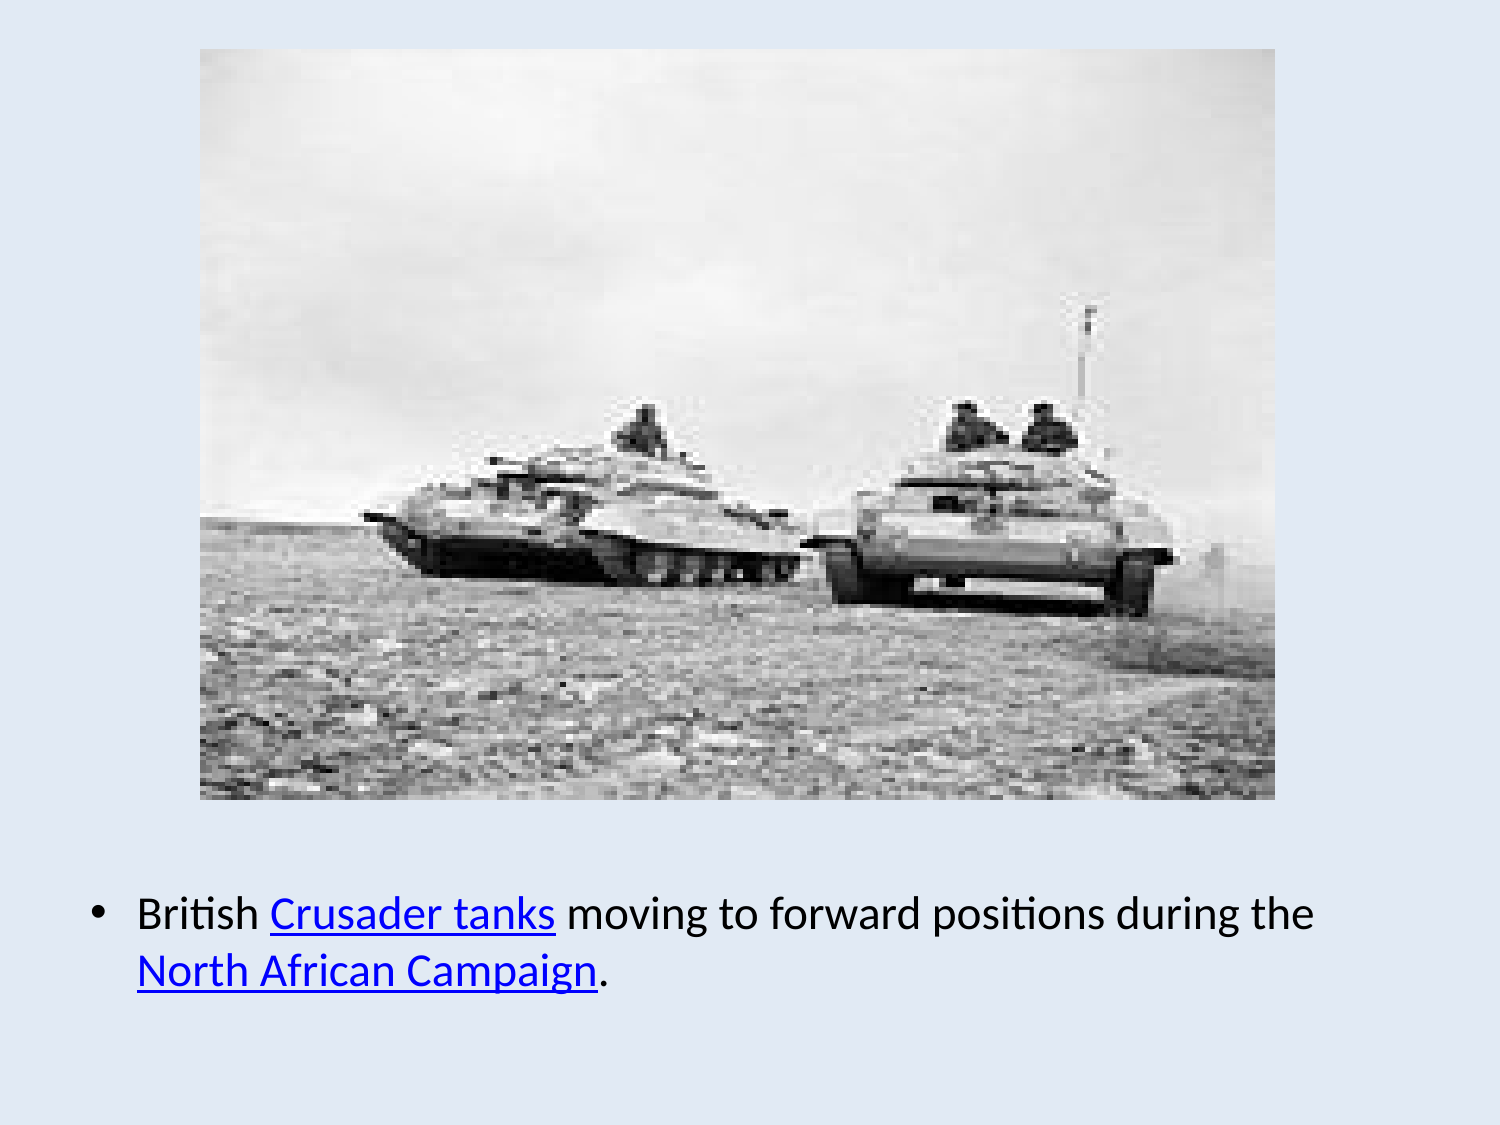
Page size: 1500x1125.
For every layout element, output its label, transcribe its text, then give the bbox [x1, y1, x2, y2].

list British Crusader tanks moving to forward positions during the North African Campaign. [75, 875, 1463, 1005]
picture [199, 49, 1276, 801]
